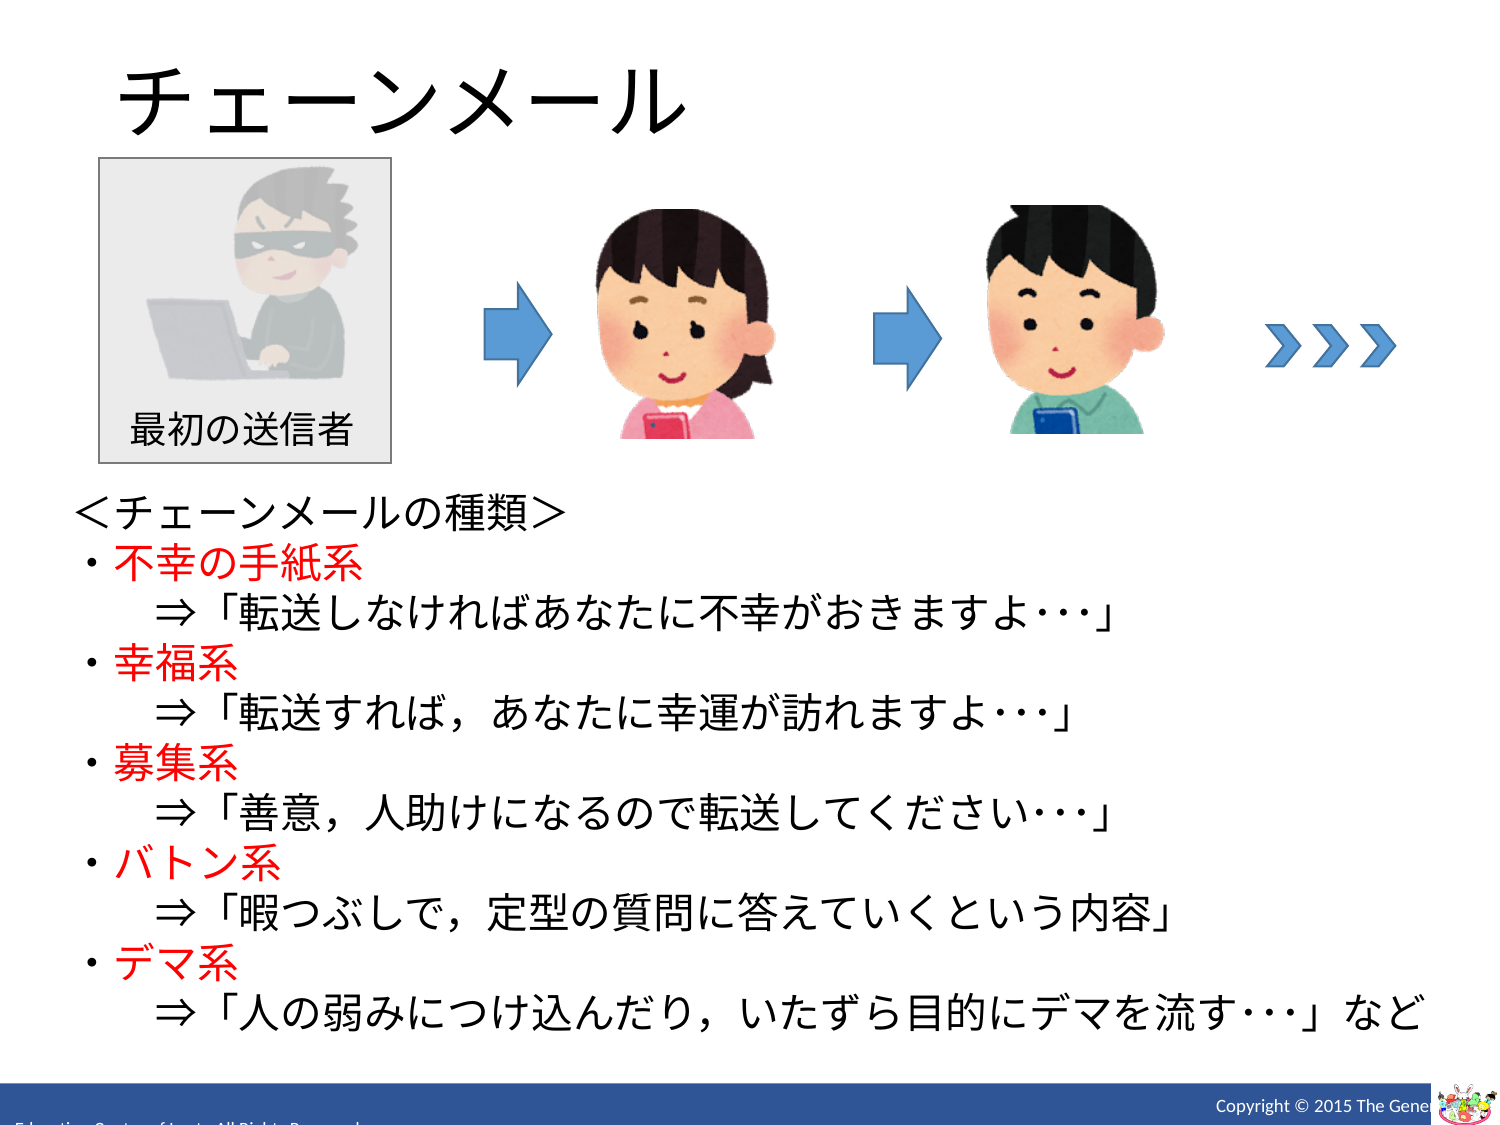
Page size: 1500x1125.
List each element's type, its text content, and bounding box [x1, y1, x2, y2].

text_box 最初の送信者 [114, 399, 401, 459]
text_box [98, 157, 392, 464]
text_box [1264, 324, 1302, 368]
picture [957, 205, 1186, 434]
text_box [873, 284, 943, 393]
picture [1431, 1082, 1500, 1125]
text_box ＜チェーンメールの種類＞ ・不幸の手紙系 ⇒「転送しなければあなたに不幸がおきますよ･･･」 ・幸福系 ⇒「転送すれば，あなたに幸運が訪れますよ･･･」 ・募集系 ⇒「善意，人助けになるので転送してください･･･」 ・バトン系 ⇒「暇つぶしで，定型の質問に答えていくという内容」 ・デマ系 ⇒「人の弱みにつけ込んだり，いたずら目的にデマを流す･･･」など [57, 479, 1482, 1045]
picture [139, 157, 369, 387]
text_box チェーンメール [99, 41, 737, 157]
text_box [1312, 324, 1350, 368]
picture [567, 209, 797, 439]
text_box [483, 280, 553, 388]
text_box [1359, 324, 1397, 368]
